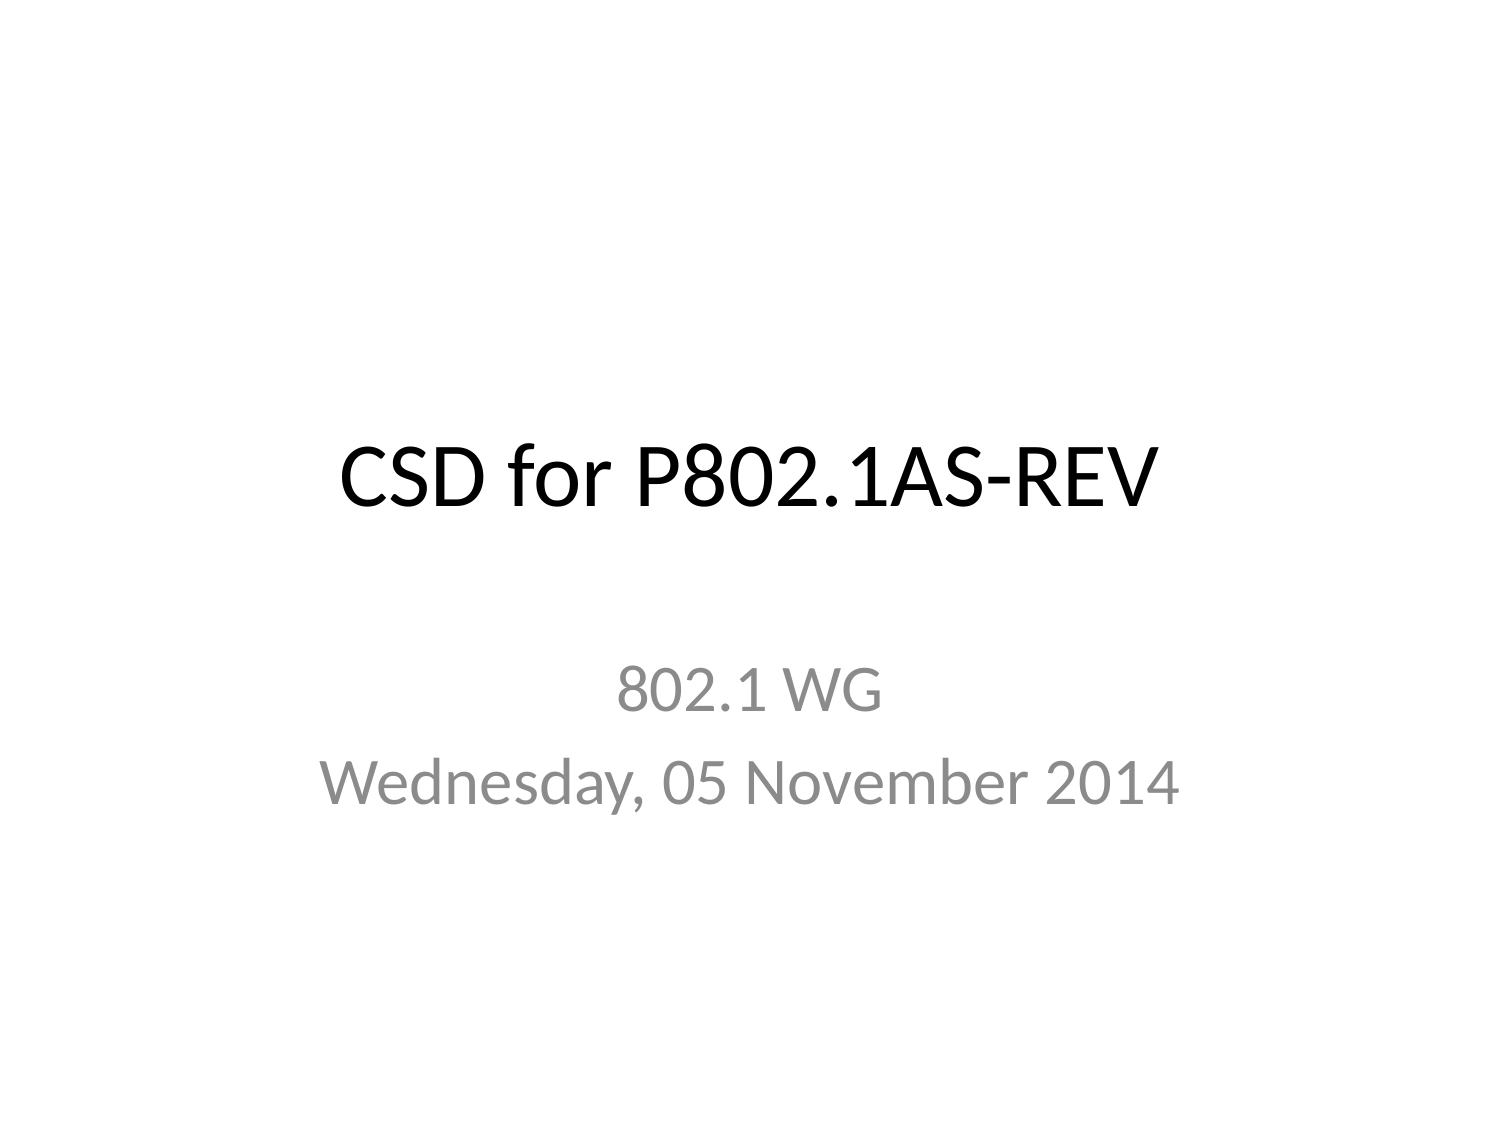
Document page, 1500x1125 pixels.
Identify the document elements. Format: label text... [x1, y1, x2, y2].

title CSD for P802.1AS-REV [112, 349, 1388, 591]
subtitle 802.1 WG Wednesday, 05 November 2014 [225, 637, 1275, 925]
